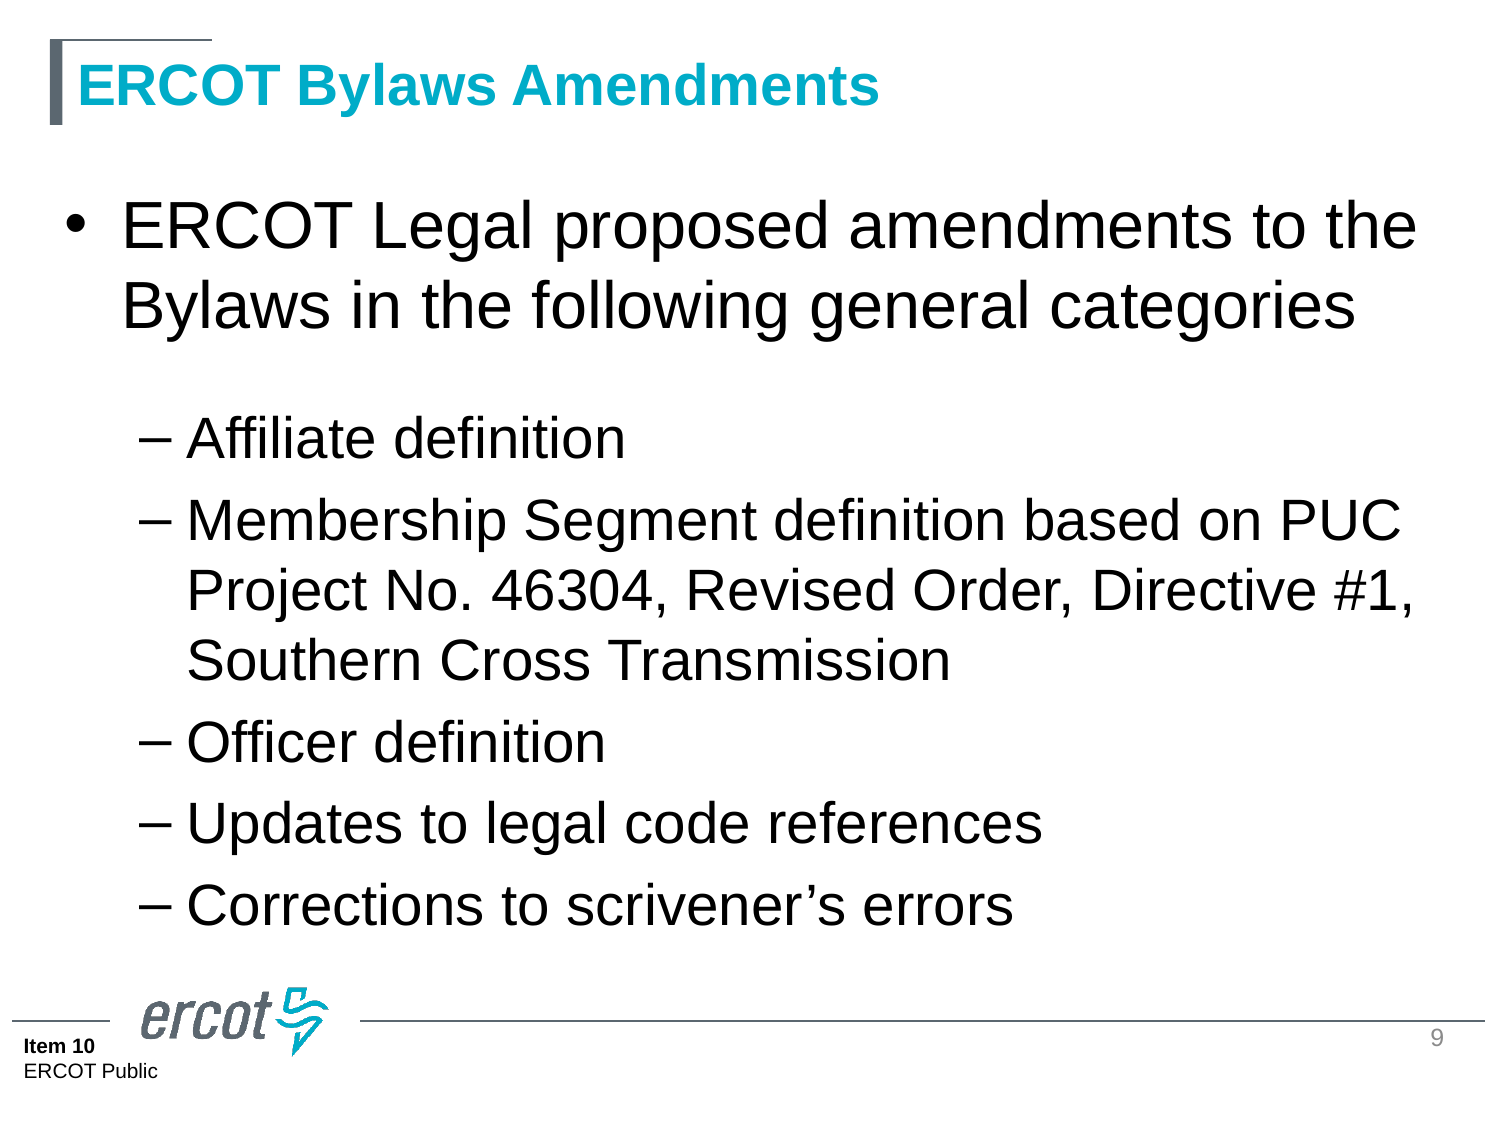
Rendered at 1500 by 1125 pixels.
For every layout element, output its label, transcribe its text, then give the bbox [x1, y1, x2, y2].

list ERCOT Legal proposed amendments to the Bylaws in the following general categories Affiliate definition Membership Segment definition based on PUC Project No. 46304, Revised Order, Directive #1, Southern Cross Transmission Officer definition Updates to legal code references Corrections to scrivener’s errors [50, 174, 1450, 972]
slide_number 9 [1387, 1012, 1488, 1062]
picture [137, 983, 332, 1059]
title ERCOT Bylaws Amendments [62, 39, 1450, 134]
